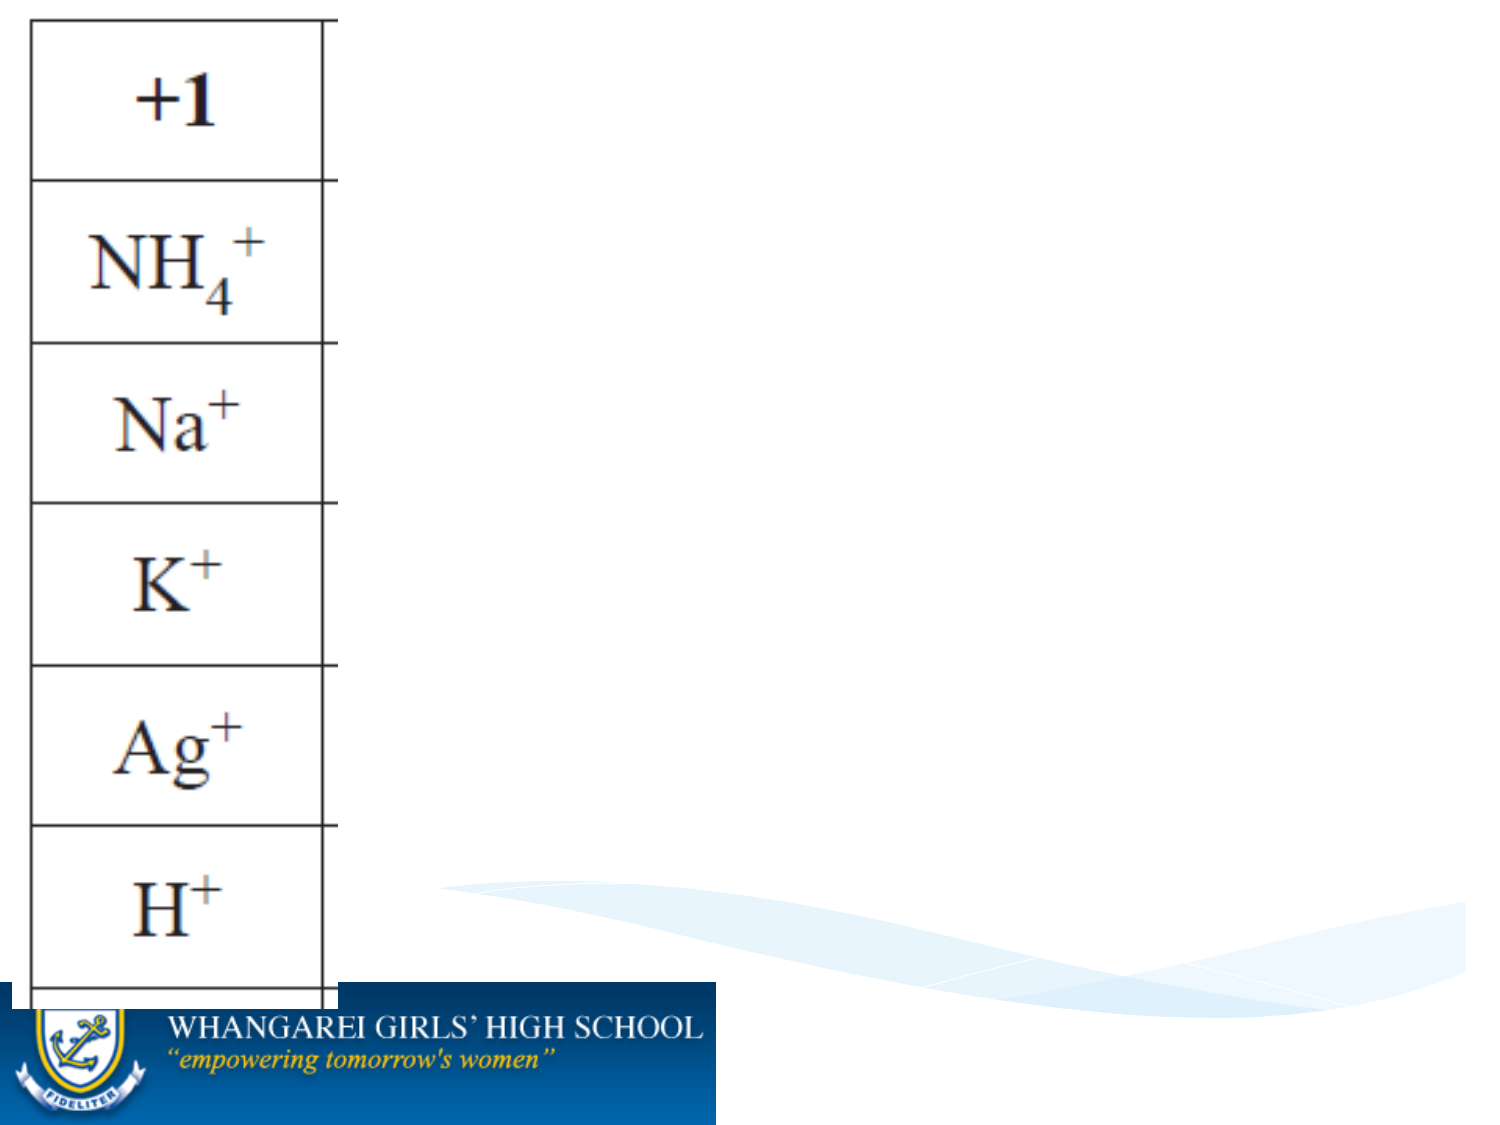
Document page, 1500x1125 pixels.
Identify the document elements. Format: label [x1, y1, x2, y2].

picture [0, 12, 716, 1125]
